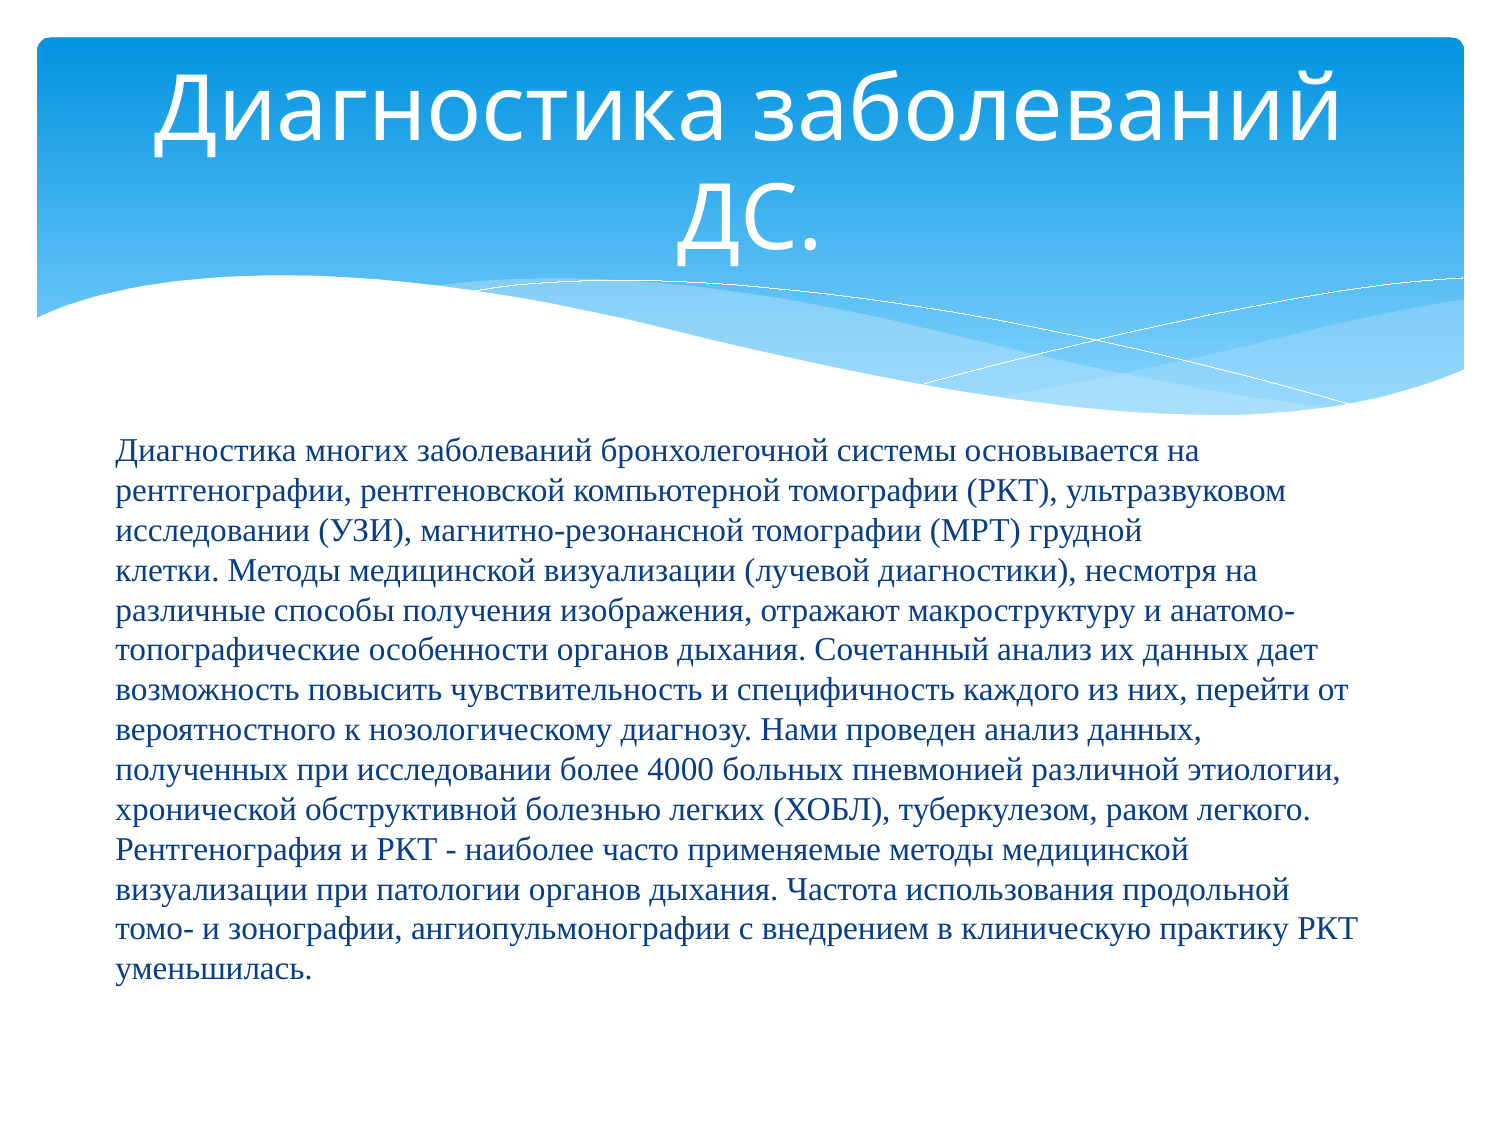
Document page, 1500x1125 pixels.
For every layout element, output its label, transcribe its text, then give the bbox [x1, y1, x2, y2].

title Диагностика заболеваний ДС. [75, 55, 1425, 261]
list Диагностика многих заболеваний бронхолегочной системы основывается на рентгенографии, рентгеновской компьютерной томографии (РКТ), ультразвуковом исследовании (УЗИ), магнитно-резонансной томографии (МРТ) грудной клетки. Методы медицинской визуализации (лучевой диагностики), несмотря на различные способы получения изображения, отражают макроструктуру и анатомо-топографические особенности органов дыхания. Сочетанный анализ их данных дает возможность повысить чувствительность и специфичность каждого из них, перейти от вероятностного к нозологическому диагнозу. Нами проведен анализ данных, полученных при исследовании более 4000 больных пневмонией различной этиологии, хронической обструктивной болезнью легких (ХОБЛ), туберкулезом, раком легкого. Рентгенография и РКТ - наиболее часто применяемые методы медицинской визуализации при патологии органов дыхания. Частота использования продольной томо- и зонографии, ангиопульмонографии с внедрением в клиническую практику РКТ уменьшилась. [100, 420, 1381, 1053]
